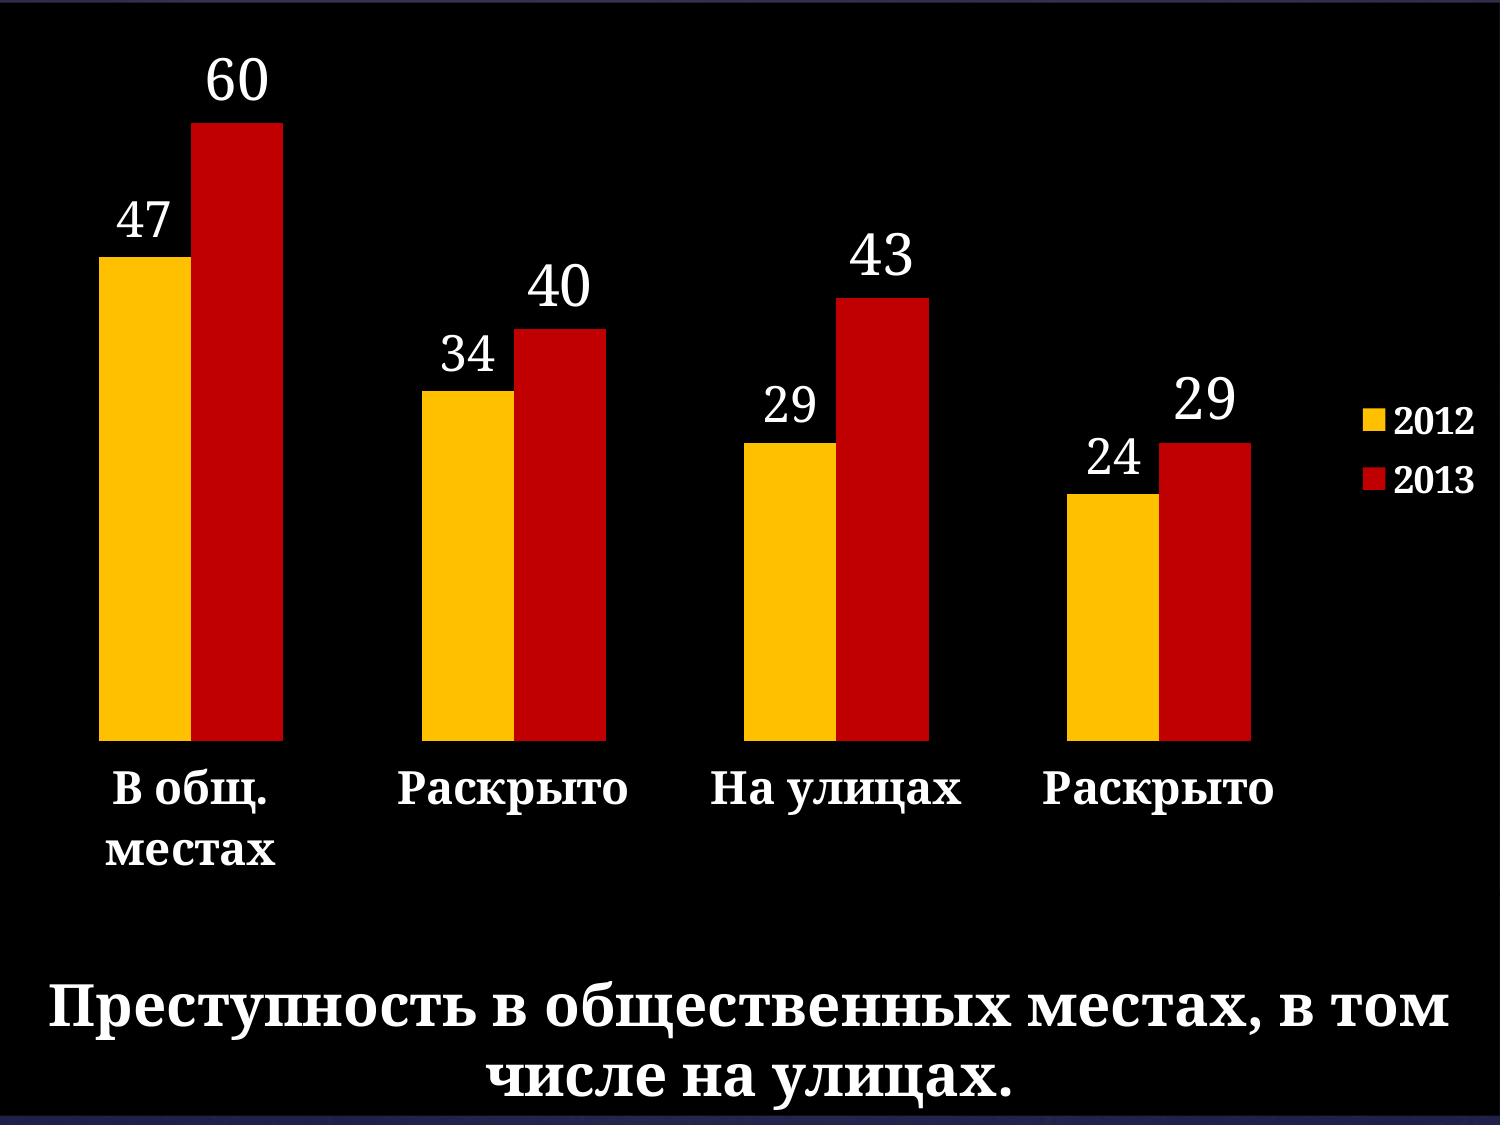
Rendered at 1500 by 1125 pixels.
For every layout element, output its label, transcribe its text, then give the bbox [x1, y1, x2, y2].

text_box Преступность в общественных местах, в том числе на улицах. [0, 911, 1500, 1116]
chart [0, 1, 1500, 897]
